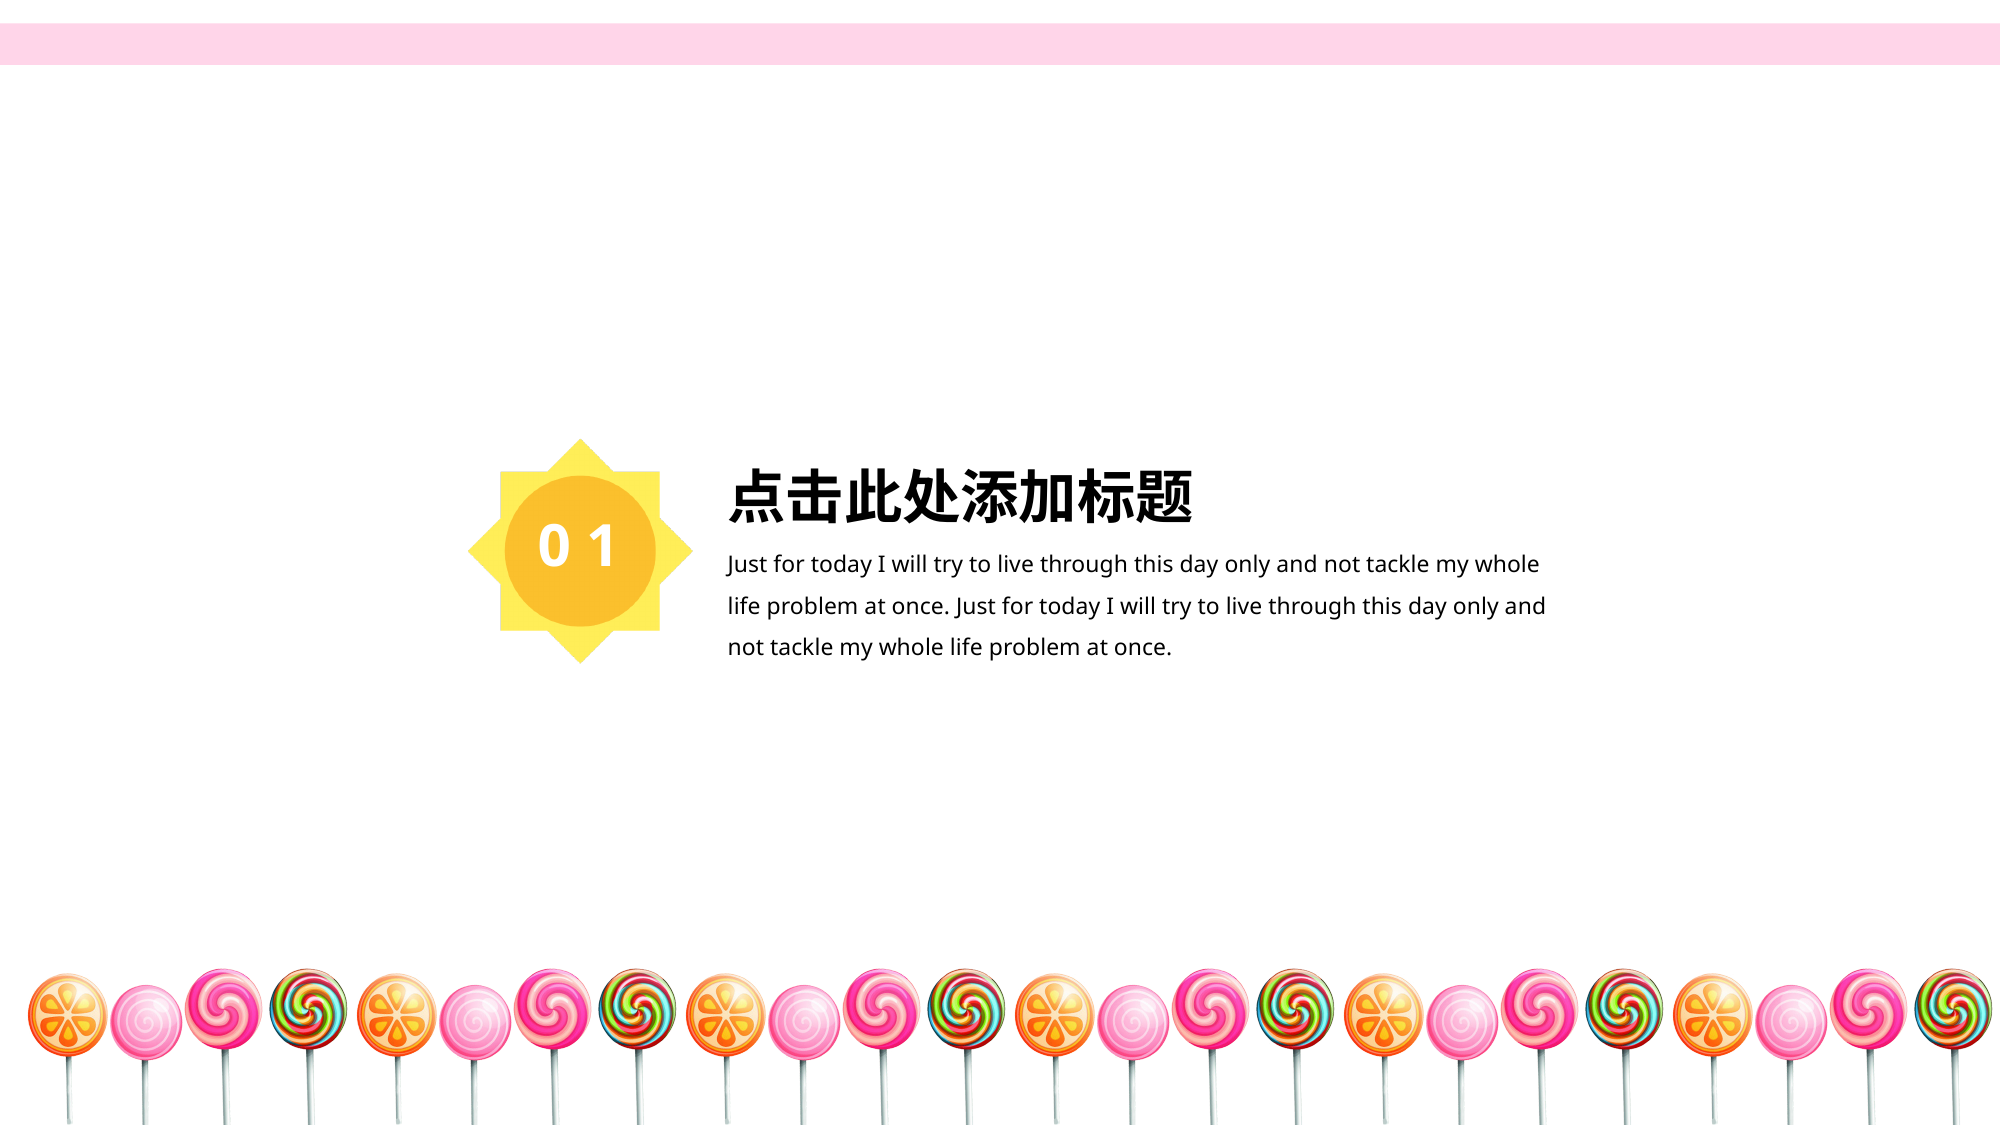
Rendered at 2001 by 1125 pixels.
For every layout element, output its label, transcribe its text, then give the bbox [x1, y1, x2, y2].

text_box [0, 22, 2000, 66]
picture [407, 399, 771, 728]
text_box 点击此处添加标题 [771, 452, 1278, 528]
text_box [25, 953, 2000, 1125]
text_box Just for today I will try to live through this day only and not tackle my whole life problem at once. Just for today I will try to live through this day only and not tackle my whole life problem at once. [771, 528, 1569, 668]
